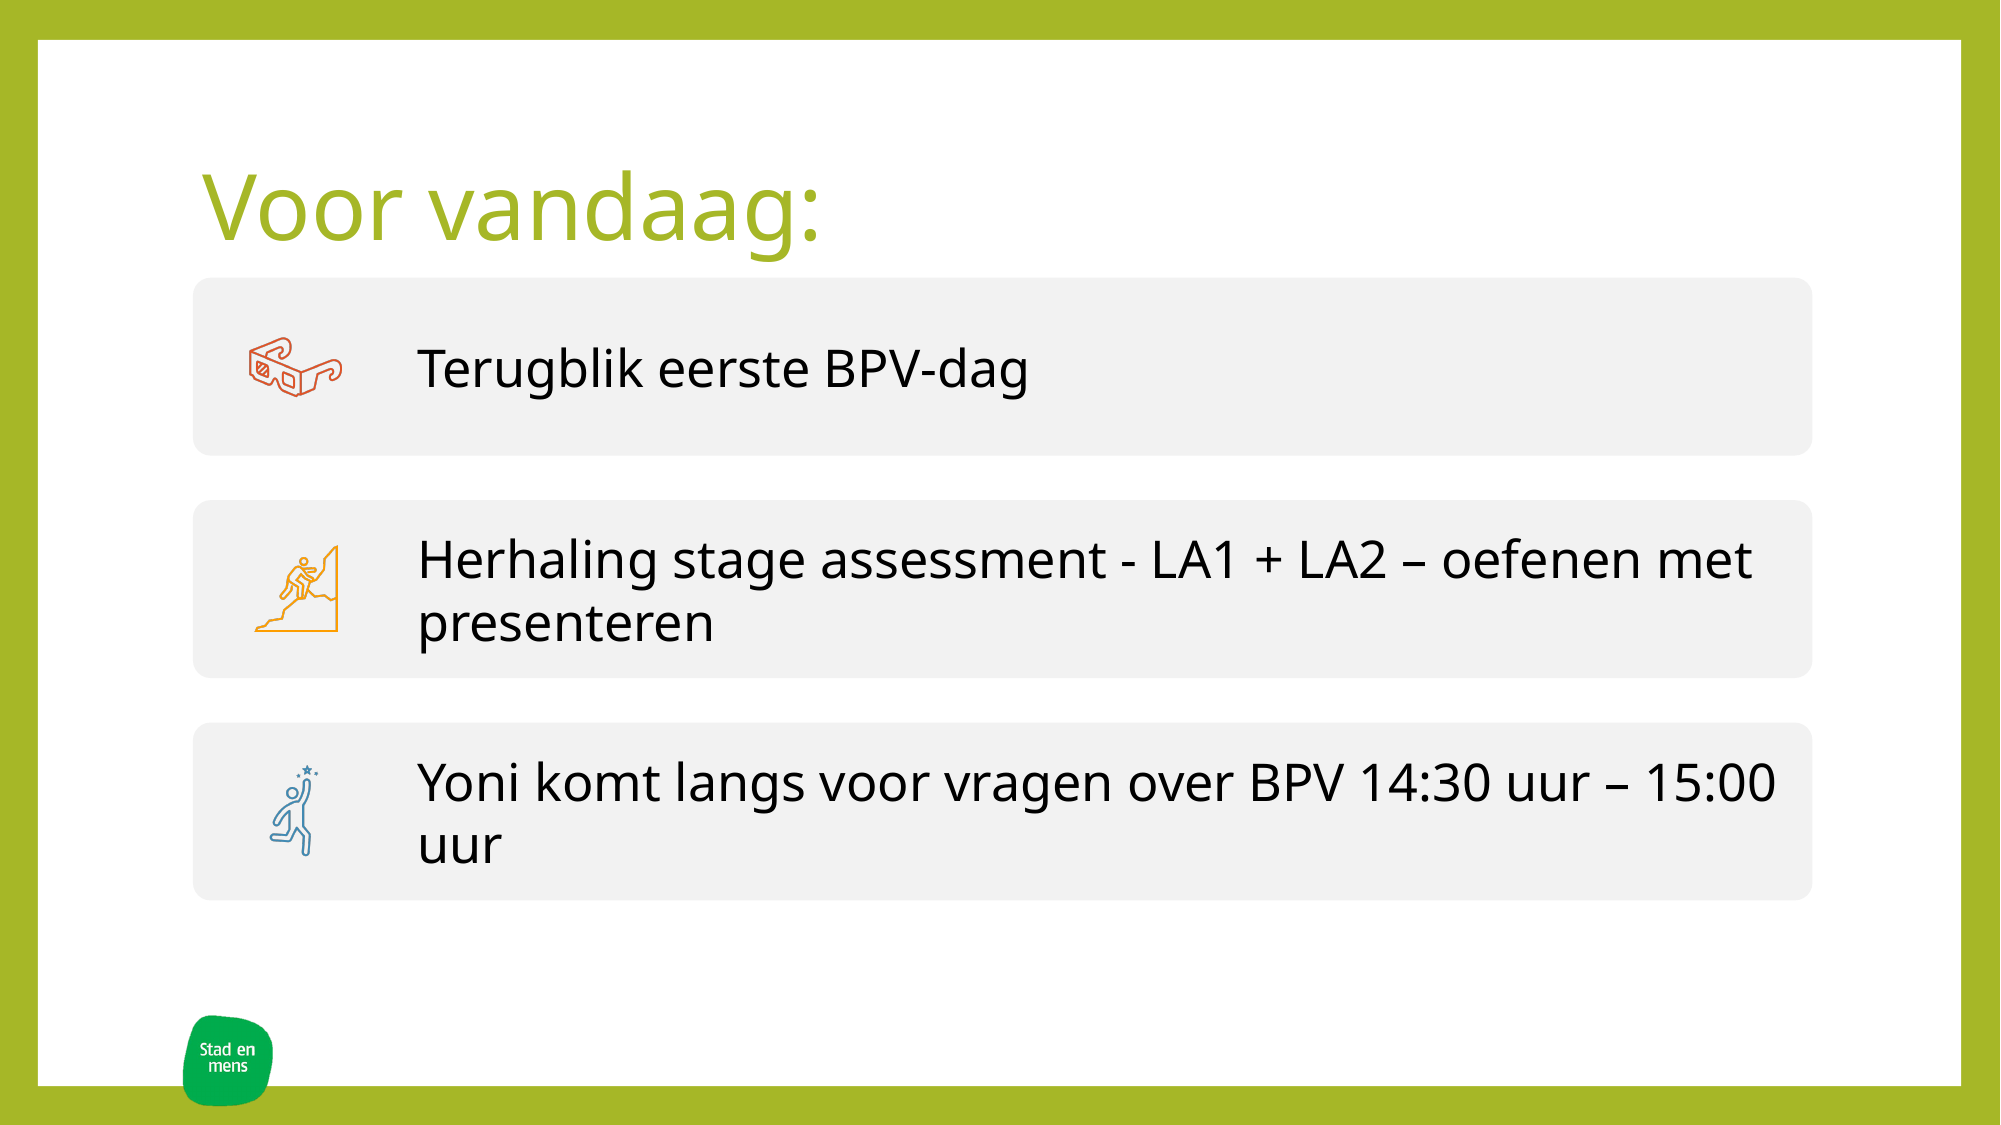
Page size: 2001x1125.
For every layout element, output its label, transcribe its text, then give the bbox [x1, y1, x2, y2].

picture [179, 1013, 273, 1110]
title Voor vandaag: [187, 99, 1808, 286]
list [192, 277, 1813, 901]
